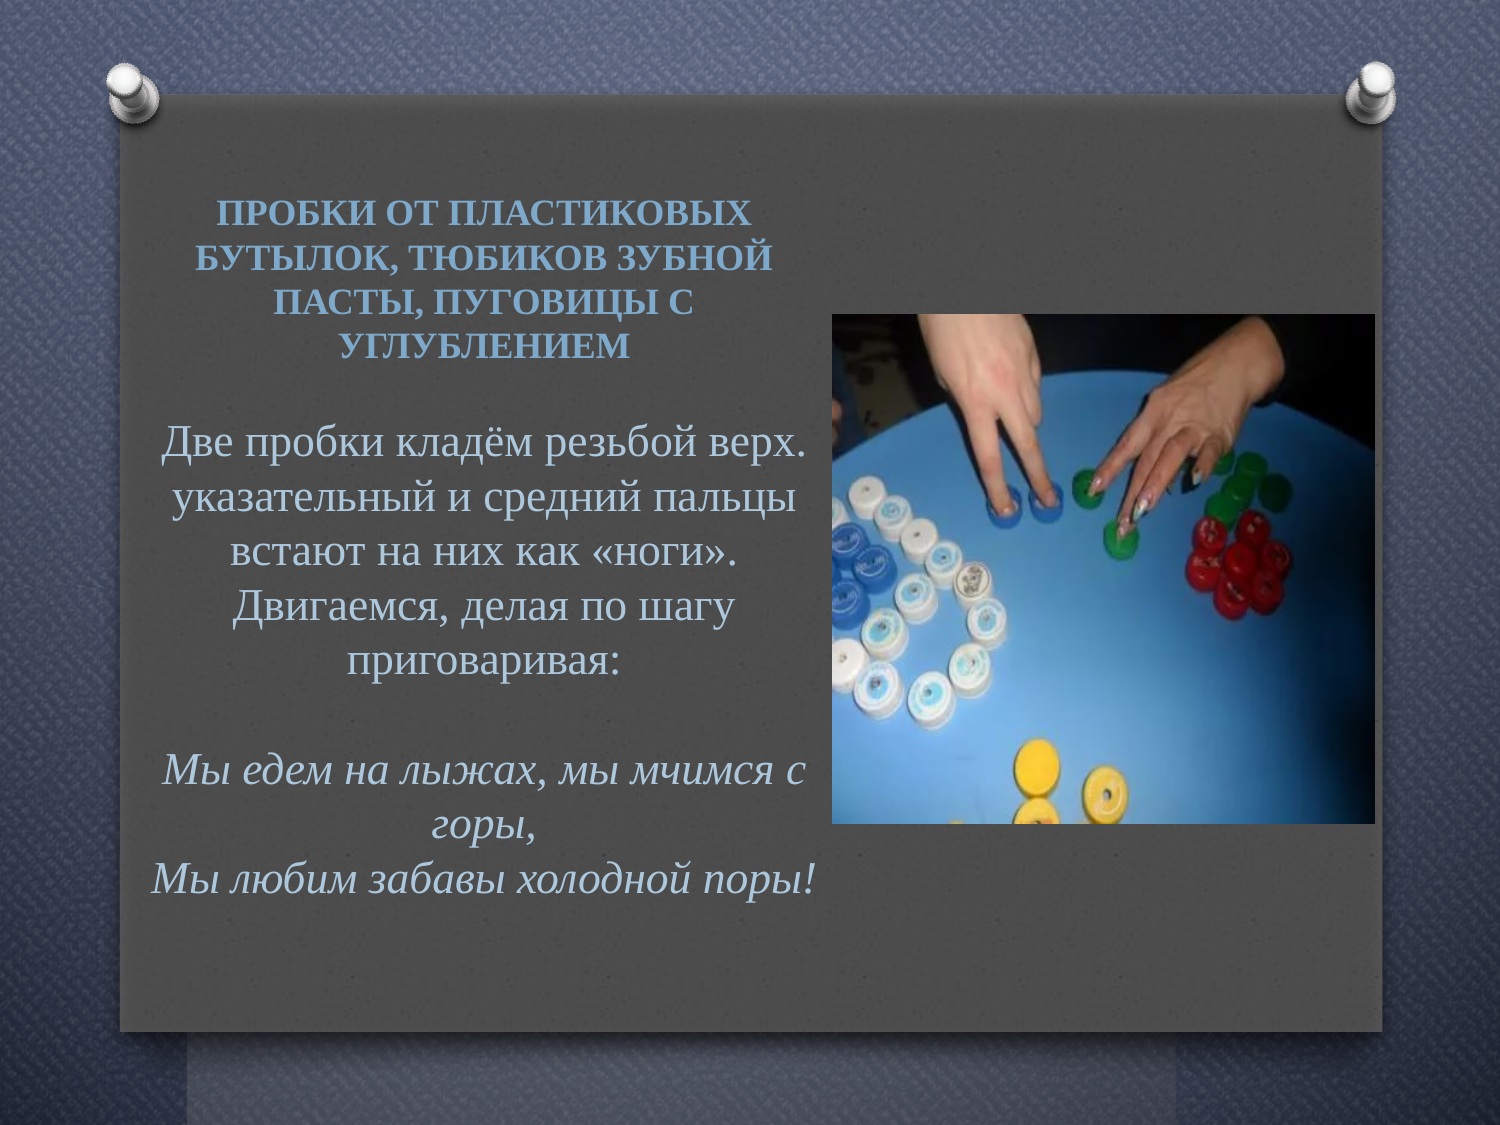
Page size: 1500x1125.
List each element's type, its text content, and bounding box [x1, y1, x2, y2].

picture [1317, 35, 1439, 156]
title ПРОБКИ ОТ ПЛАСТИКОВЫХ БУТЫЛОК, ТЮБИКОВ ЗУБНОЙ ПАСТЫ, ПУГОВИЦЫ С УГЛУБЛЕНИЕМ Две пробки кладём резьбой верх. указательный и средний пальцы встают на них как «ноги». Двигаемся, делая по шагу приговаривая: Мы едем на лыжах, мы мчимся с горы, Мы любим забавы холодной поры! [135, 172, 833, 1099]
picture [75, 29, 198, 153]
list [832, 314, 1375, 825]
